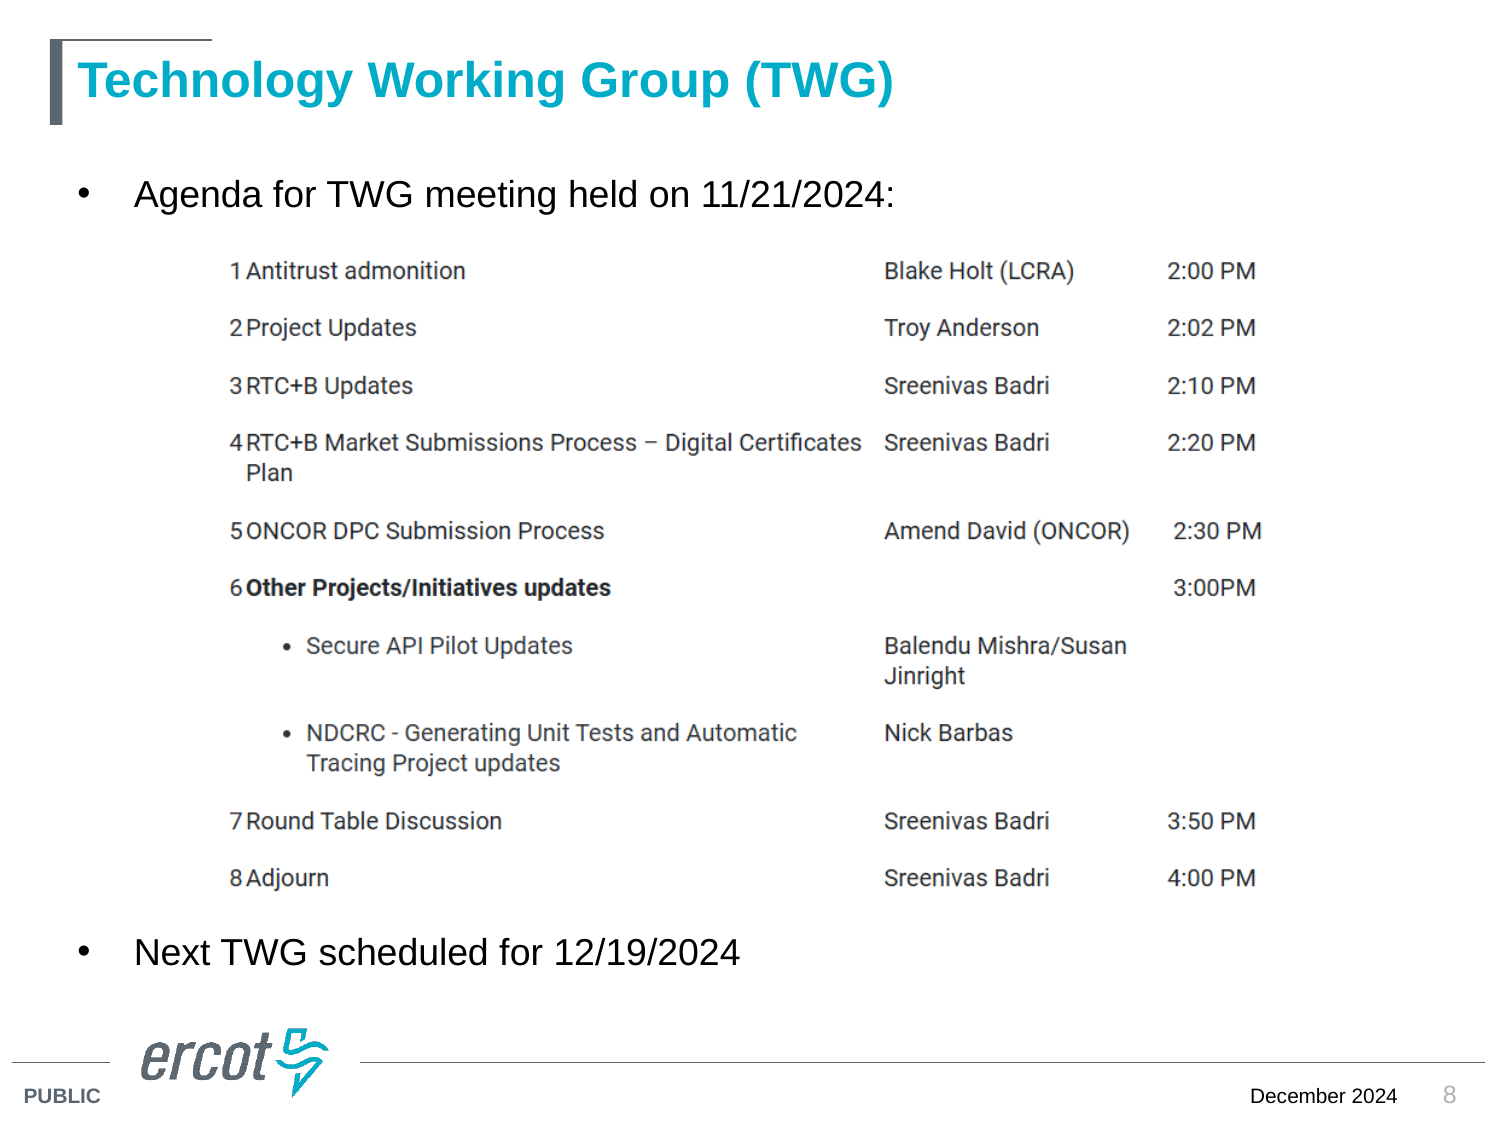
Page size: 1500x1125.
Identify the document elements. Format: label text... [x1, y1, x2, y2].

text_box Agenda for TWG meeting held on 11/21/2024: Next TWG scheduled for 12/19/2024 [62, 162, 1225, 1038]
picture [212, 249, 1276, 902]
picture [137, 1038, 332, 1100]
title Technology Working Group (TWG) [62, 39, 1163, 125]
slide_number 8 [1412, 1076, 1488, 1112]
